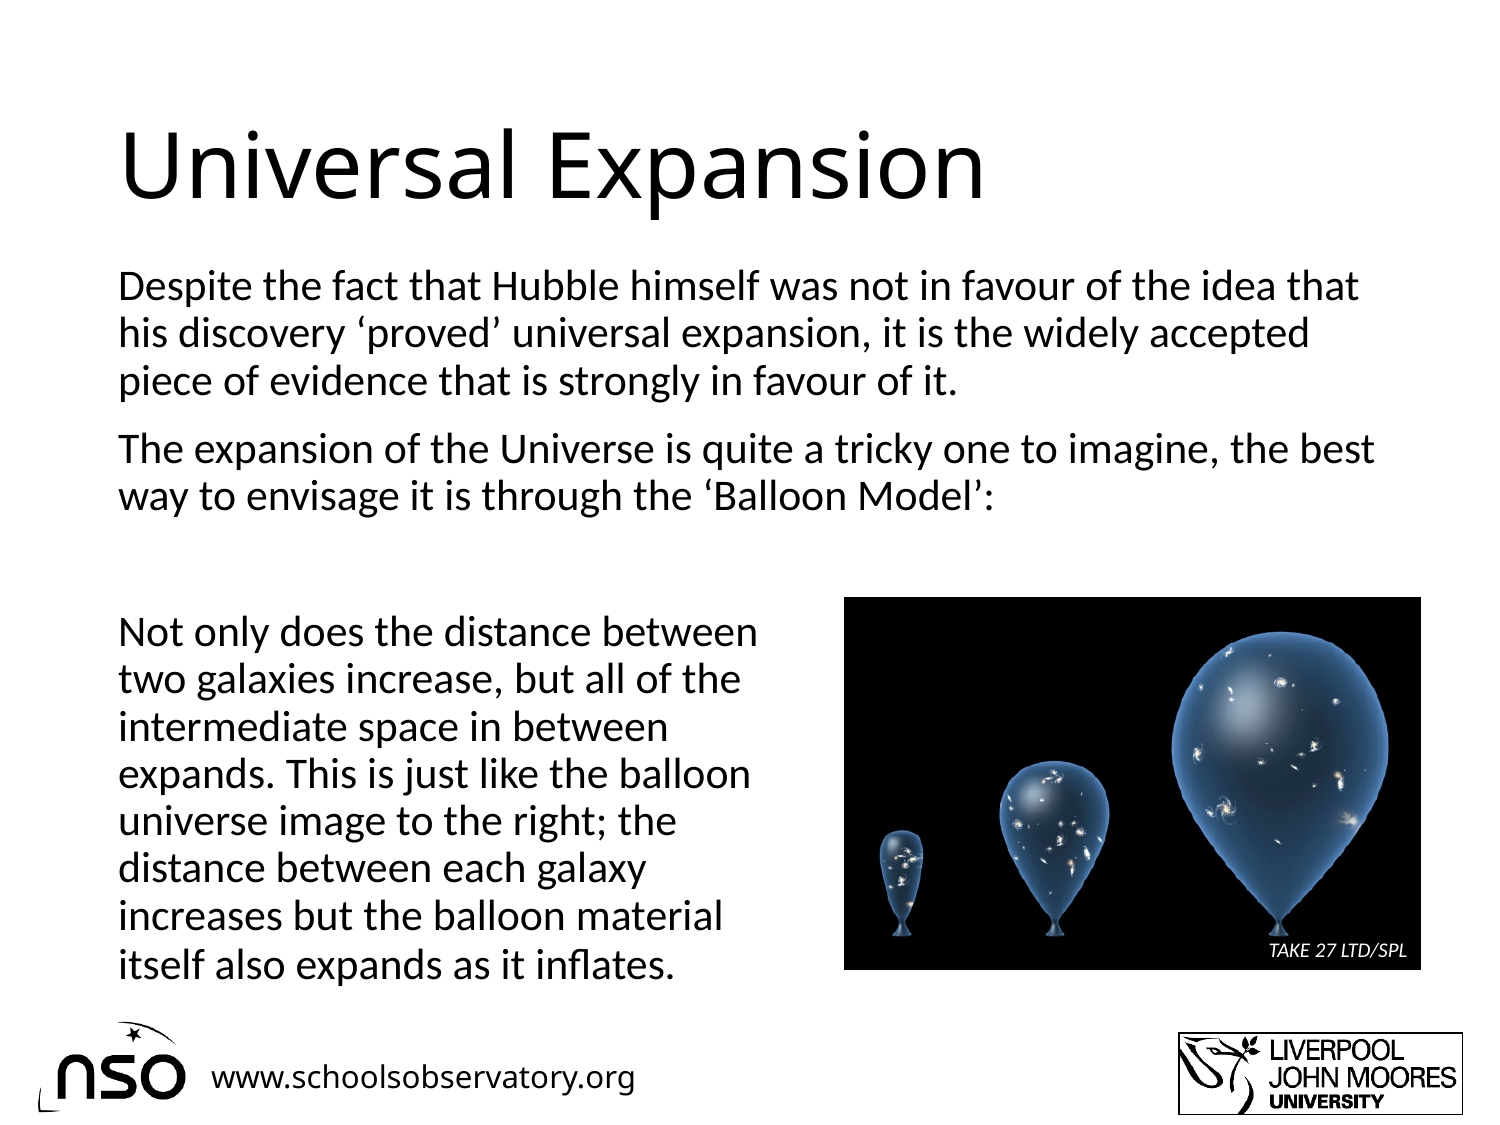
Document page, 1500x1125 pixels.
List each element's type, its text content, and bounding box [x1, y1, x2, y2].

picture [1178, 1032, 1463, 1115]
list Despite the fact that Hubble himself was not in favour of the idea that his discovery ‘proved’ universal expansion, it is the widely accepted piece of evidence that is strongly in favour of it. The expansion of the Universe is quite a tricky one to imagine, the best way to envisage it is through the ‘Balloon Model’: Not only does the distance between two galaxies increase, but all of the intermediate space in between expands. This is just like the balloon universe image to the right; the distance between each galaxy increases but the balloon material itself also expands as it inflates. [103, 255, 1397, 970]
picture [844, 597, 1421, 970]
title Universal Expansion [103, 59, 1397, 255]
picture [33, 1019, 207, 1115]
